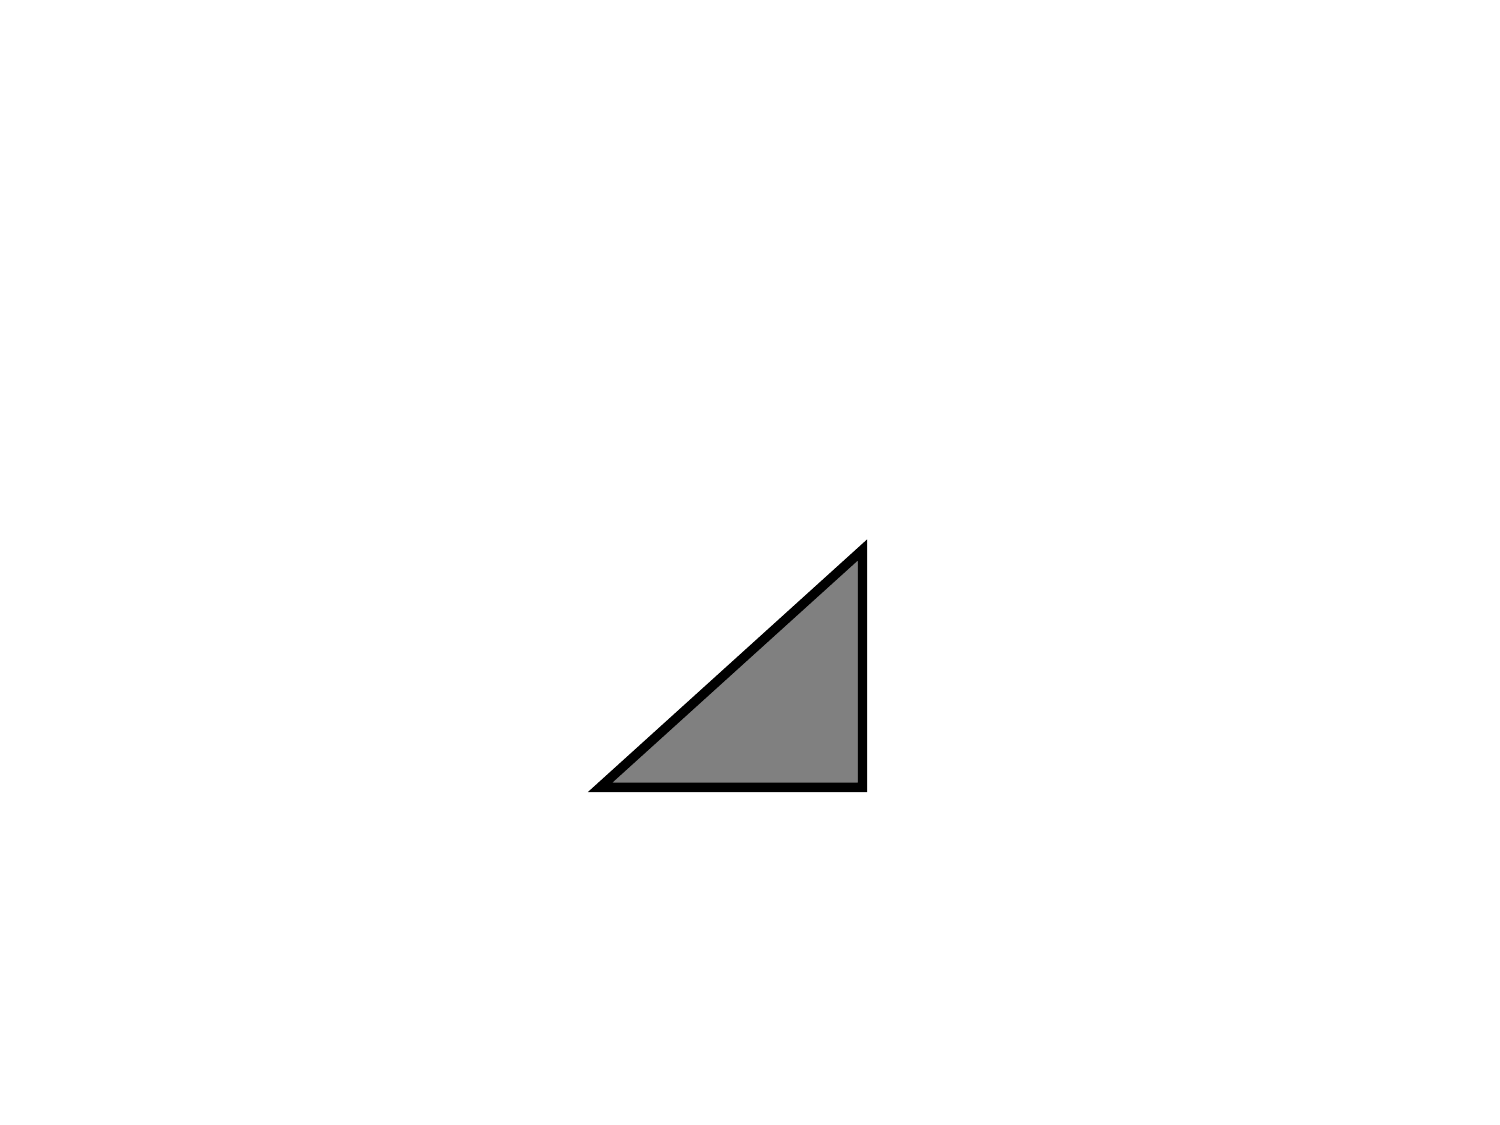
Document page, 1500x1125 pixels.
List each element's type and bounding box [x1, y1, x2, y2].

text_box [600, 549, 863, 788]
